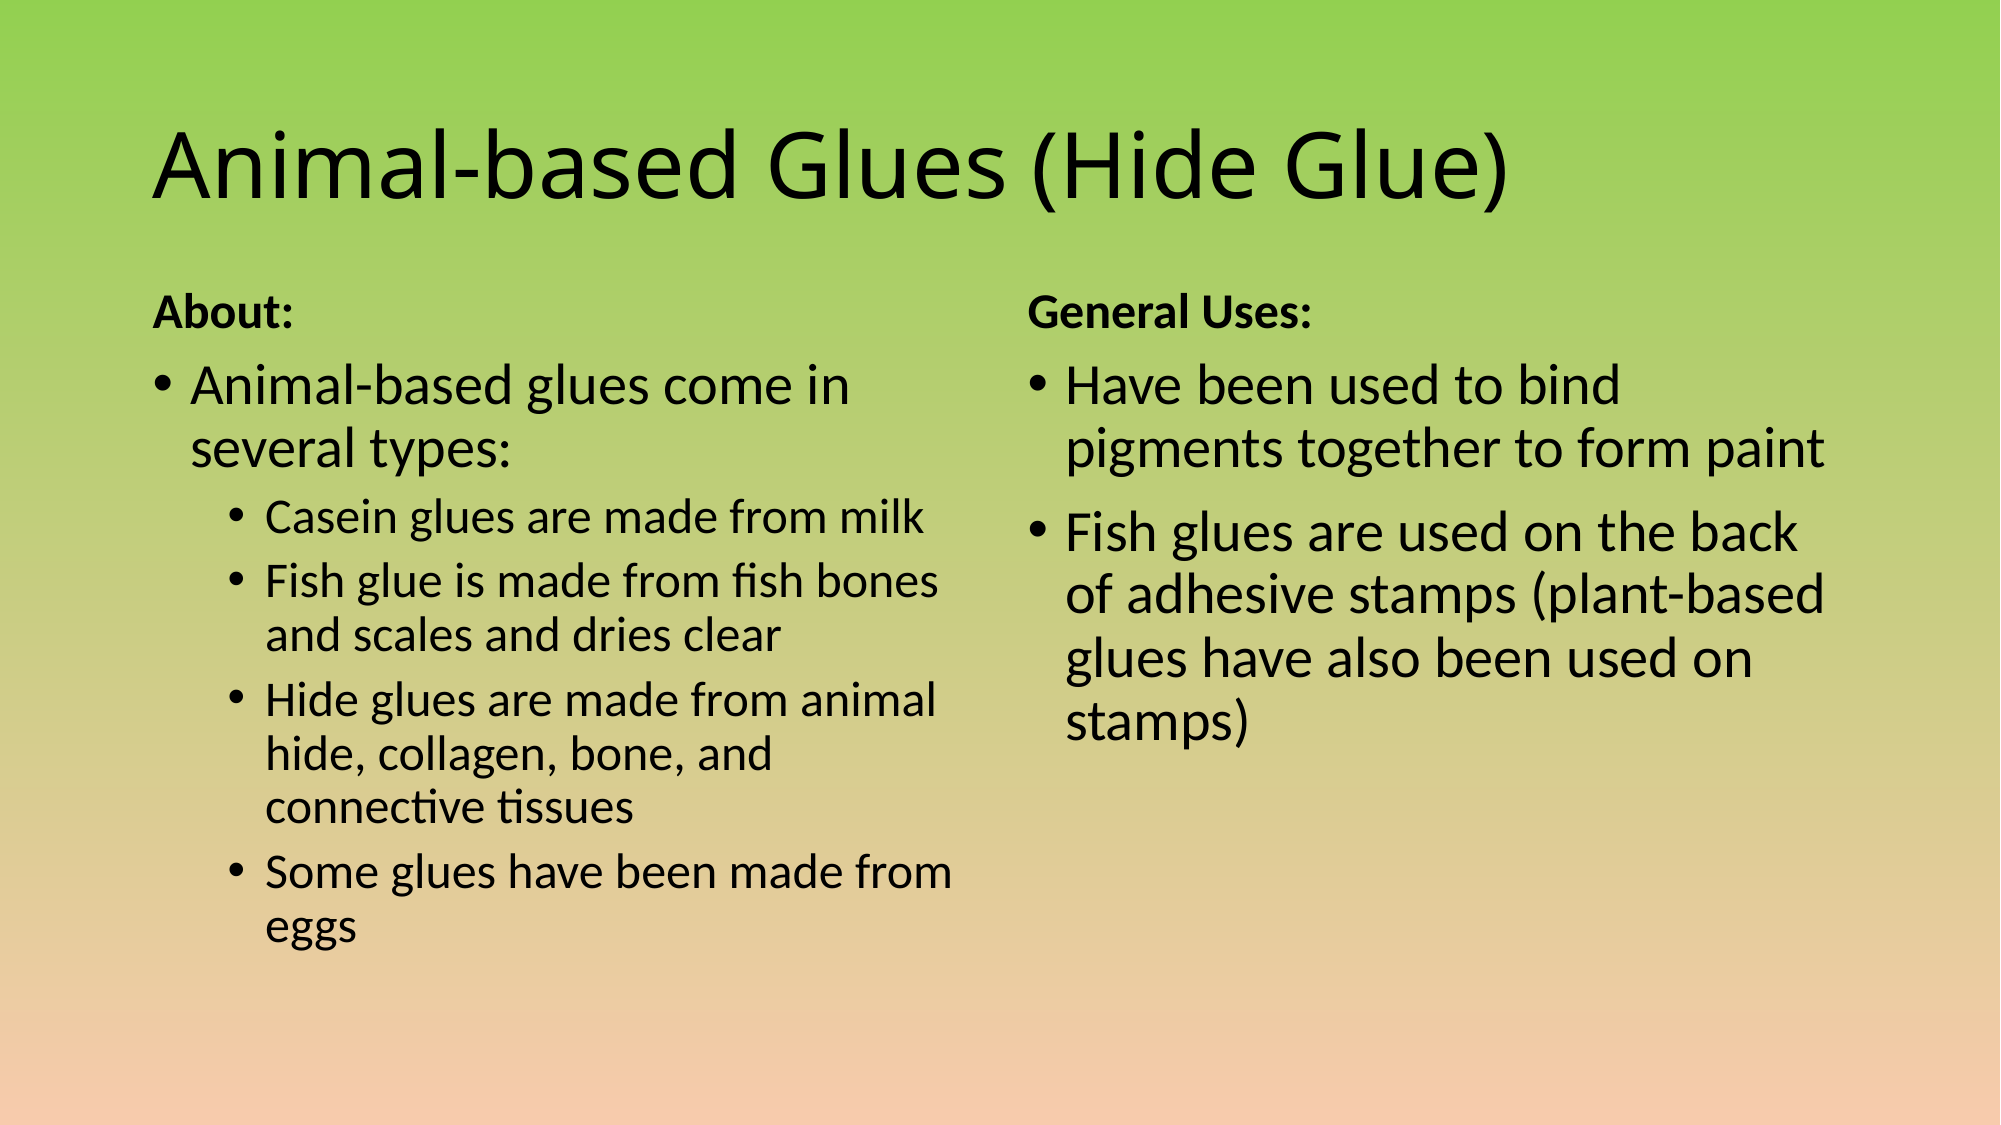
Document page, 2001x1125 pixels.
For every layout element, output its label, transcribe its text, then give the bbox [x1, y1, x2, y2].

list General Uses: [1012, 275, 1863, 346]
list Have been used to bind pigments together to form paint Fish glues are used on the back of adhesive stamps (plant-based glues have also been used on stamps) [1012, 346, 1863, 1016]
title Animal-based Glues (Hide Glue) [137, 59, 1863, 278]
list Animal-based glues come in several types: Casein glues are made from milk Fish glue is made from fish bones and scales and dries clear Hide glues are made from animal hide, collagen, bone, and connective tissues Some glues have been made from eggs [137, 346, 984, 1016]
list About: [137, 275, 984, 346]
